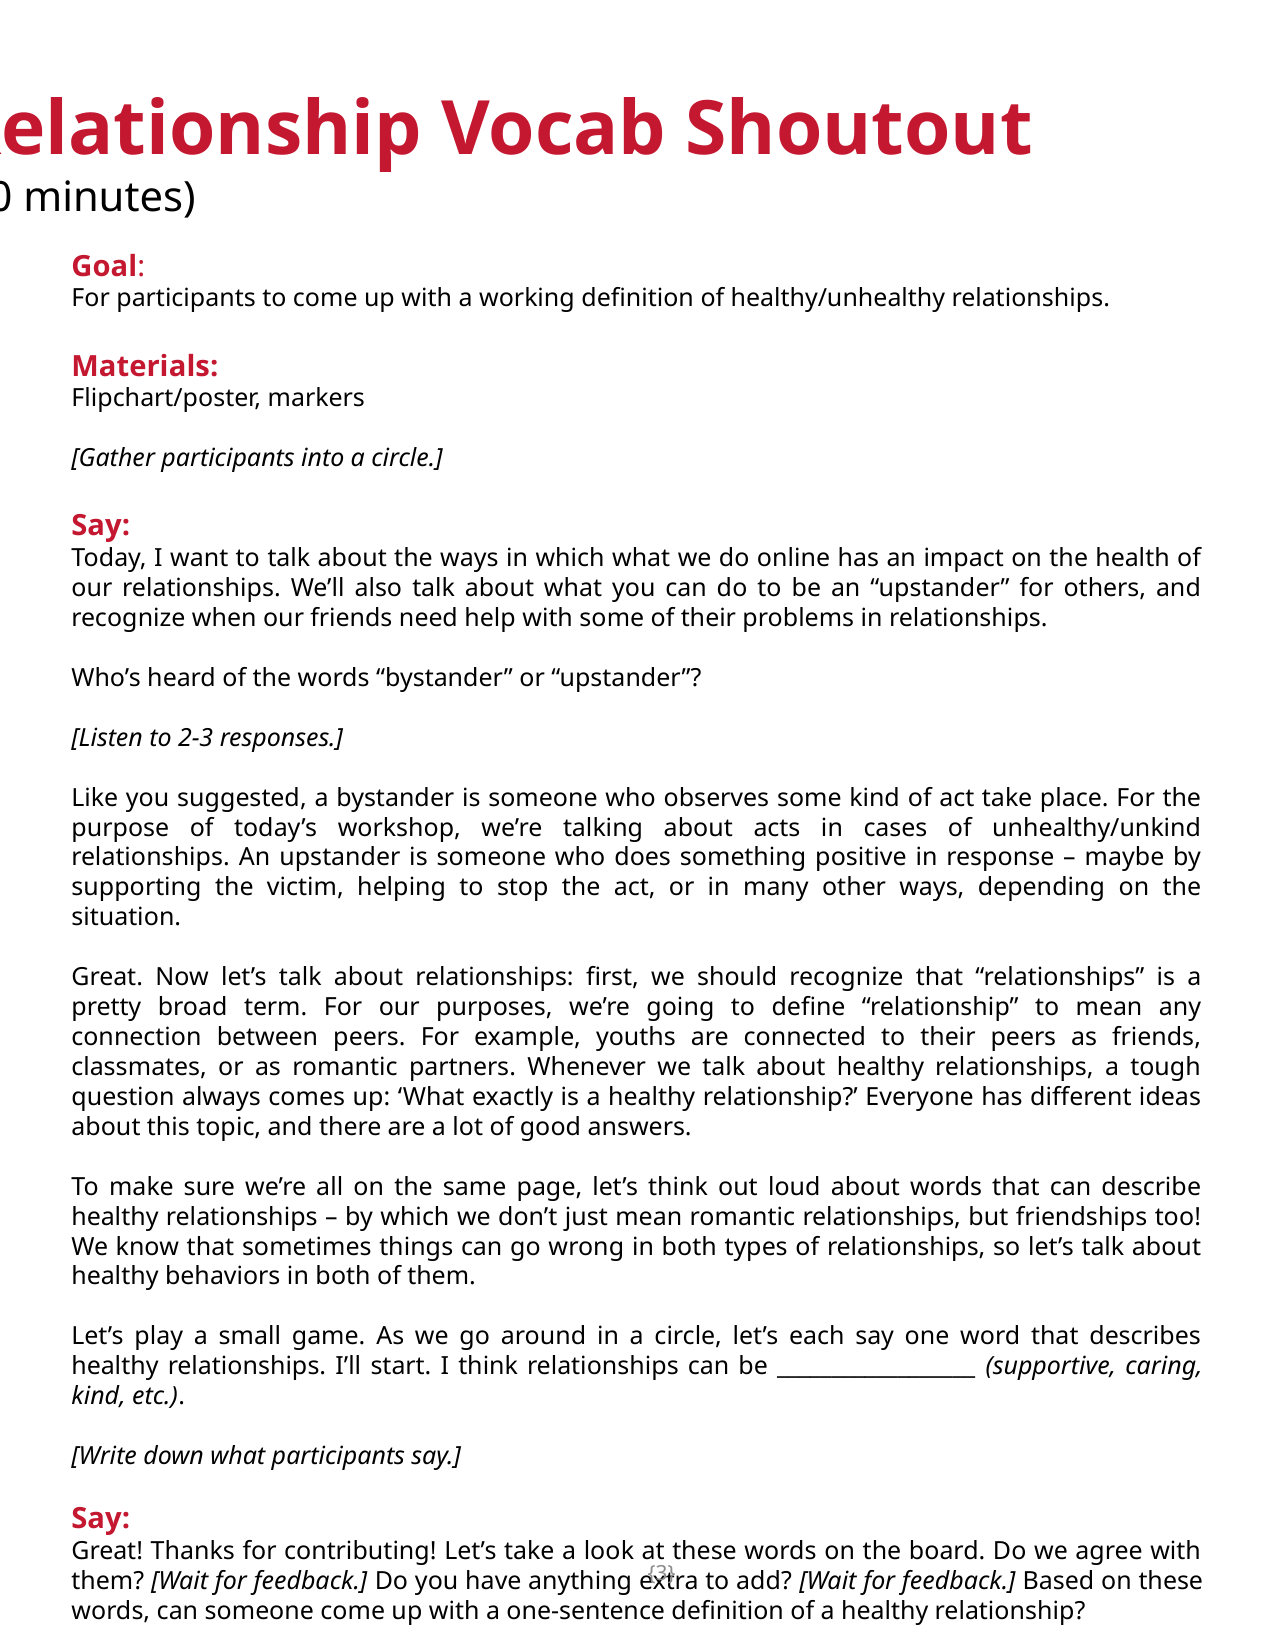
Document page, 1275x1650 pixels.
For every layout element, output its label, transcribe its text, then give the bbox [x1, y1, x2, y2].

text_box Relationship Vocab Shoutout (10 minutes) [0, 72, 1049, 227]
text_box Goal: For participants to come up with a working definition of healthy/unhealthy relationships. Materials: Flipchart/poster, markers [Gather participants into a circle.] Say: Today, I want to talk about the ways in which what we do online has an impact on the health of our relationships. We’ll also talk about what you can do to be an “upstander” for others, and recognize when our friends need help with some of their problems in relationships. Who’s heard of the words “bystander” or “upstander”? [Listen to 2-3 responses.] Like you suggested, a bystander is someone who observes some kind of act take place. For the purpose of today’s workshop, we’re talking about acts in cases of unhealthy/unkind relationships. An upstander is someone who does something positive in response – maybe by supporting the victim, helping to stop the act, or in many other ways, depending on the situation. Great. Now let’s talk about relationships: first, we should recognize that “relationships” is a pretty broad term. For our purposes, we’re going to define “relationship” to mean any connection between peers. For example, youths are connected to their peers as friends, classmates, or as romantic partners. Whenever we talk about healthy relationships, a tough question always comes up: ‘What exactly is a healthy relationship?’ Everyone has different ideas about this topic, and there are a lot of good answers. To make sure we’re all on the same page, let’s think out loud about words that can describe healthy relationships – by which we don’t just mean romantic relationships, but friendships too! We know that sometimes things can go wrong in both types of relationships, so let’s talk about healthy behaviors in both of them. Let’s play a small game. As we go around in a circle, let’s each say one word that describes healthy relationships. I’ll start. I think relationships can be __________________ (supportive, caring, kind, etc.). [Write down what participants say.] Say: Great! Thanks for contributing! Let’s take a look at these words on the board. Do we agree with them? [Wait for feedback.] Do you have anything extra to add? [Wait for feedback.] Based on these words, can someone come up with a one-sentence definition of a healthy relationship? [56, 239, 1218, 1650]
slide_number {3} [512, 1529, 811, 1618]
